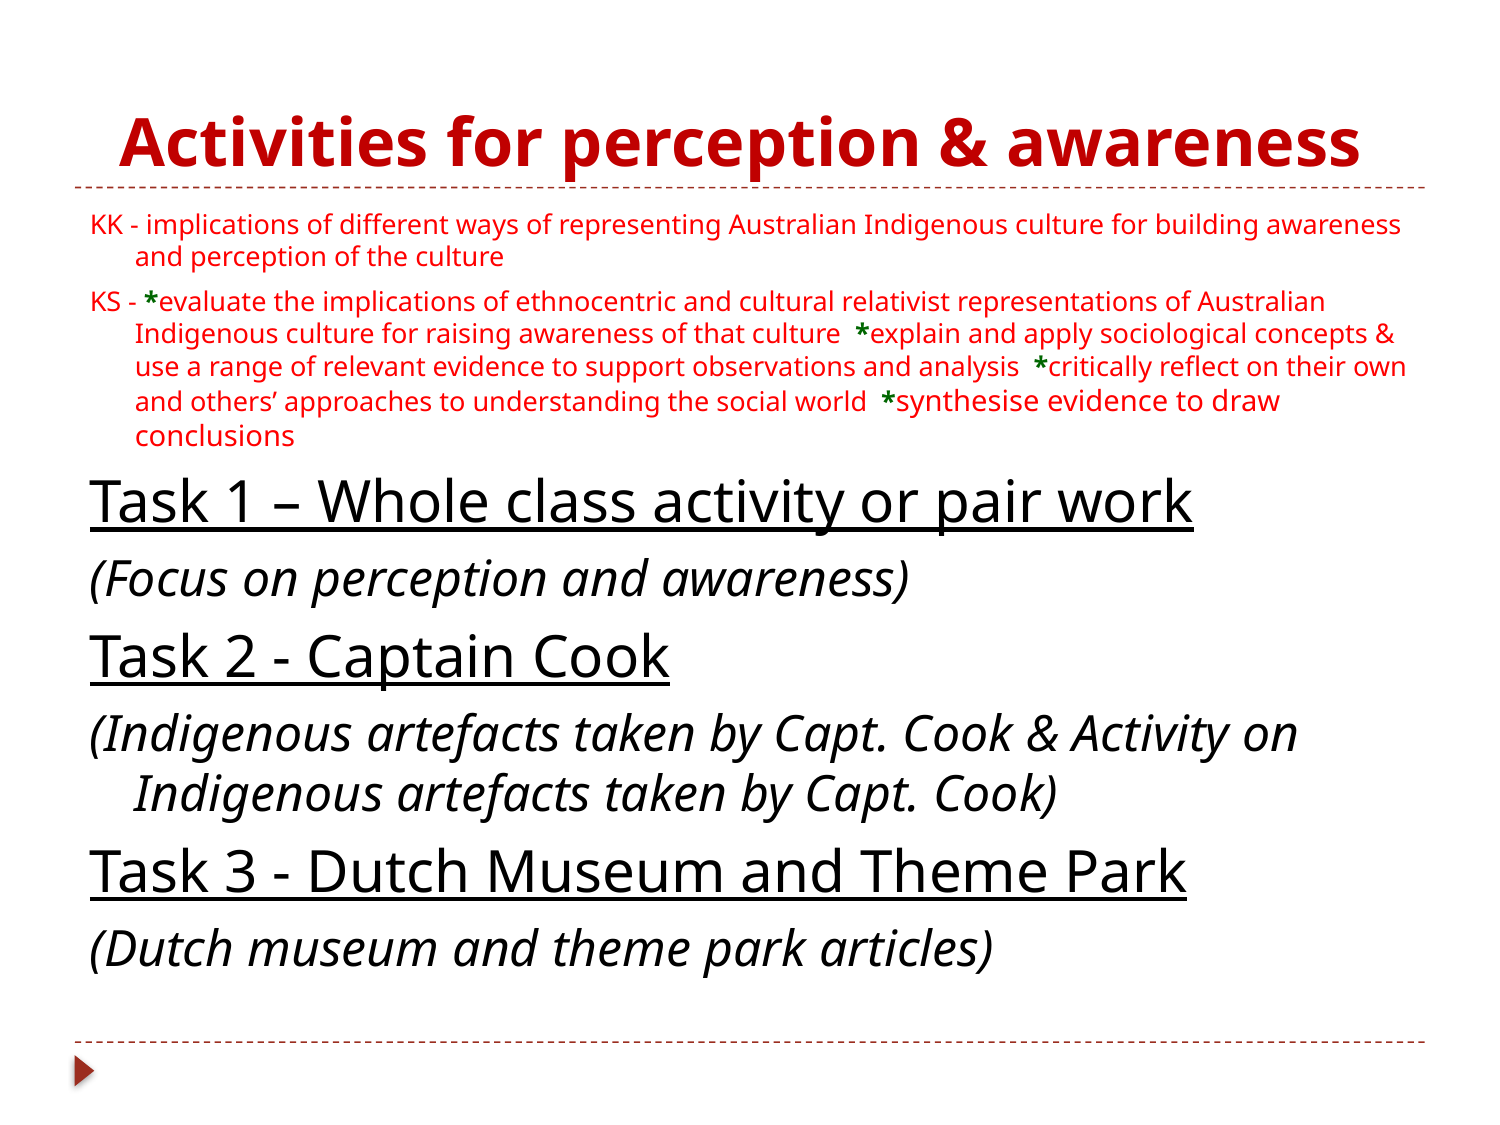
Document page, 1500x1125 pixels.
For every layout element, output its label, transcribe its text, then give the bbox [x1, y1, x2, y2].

title Activities for perception & awareness [75, 24, 1425, 188]
list KK - implications of different ways of representing Australian Indigenous culture for building awareness and perception of the culture KS - *evaluate the implications of ethnocentric and cultural relativist representations of Australian Indigenous culture for raising awareness of that culture *explain and apply sociological concepts & use a range of relevant evidence to support observations and analysis *critically reflect on their own and others’ approaches to understanding the social world *synthesise evidence to draw conclusions Task 1 – Whole class activity or pair work (Focus on perception and awareness) Task 2 - Captain Cook (Indigenous artefacts taken by Capt. Cook & Activity on Indigenous artefacts taken by Capt. Cook) Task 3 - Dutch Museum and Theme Park (Dutch museum and theme park articles) [75, 200, 1425, 1010]
